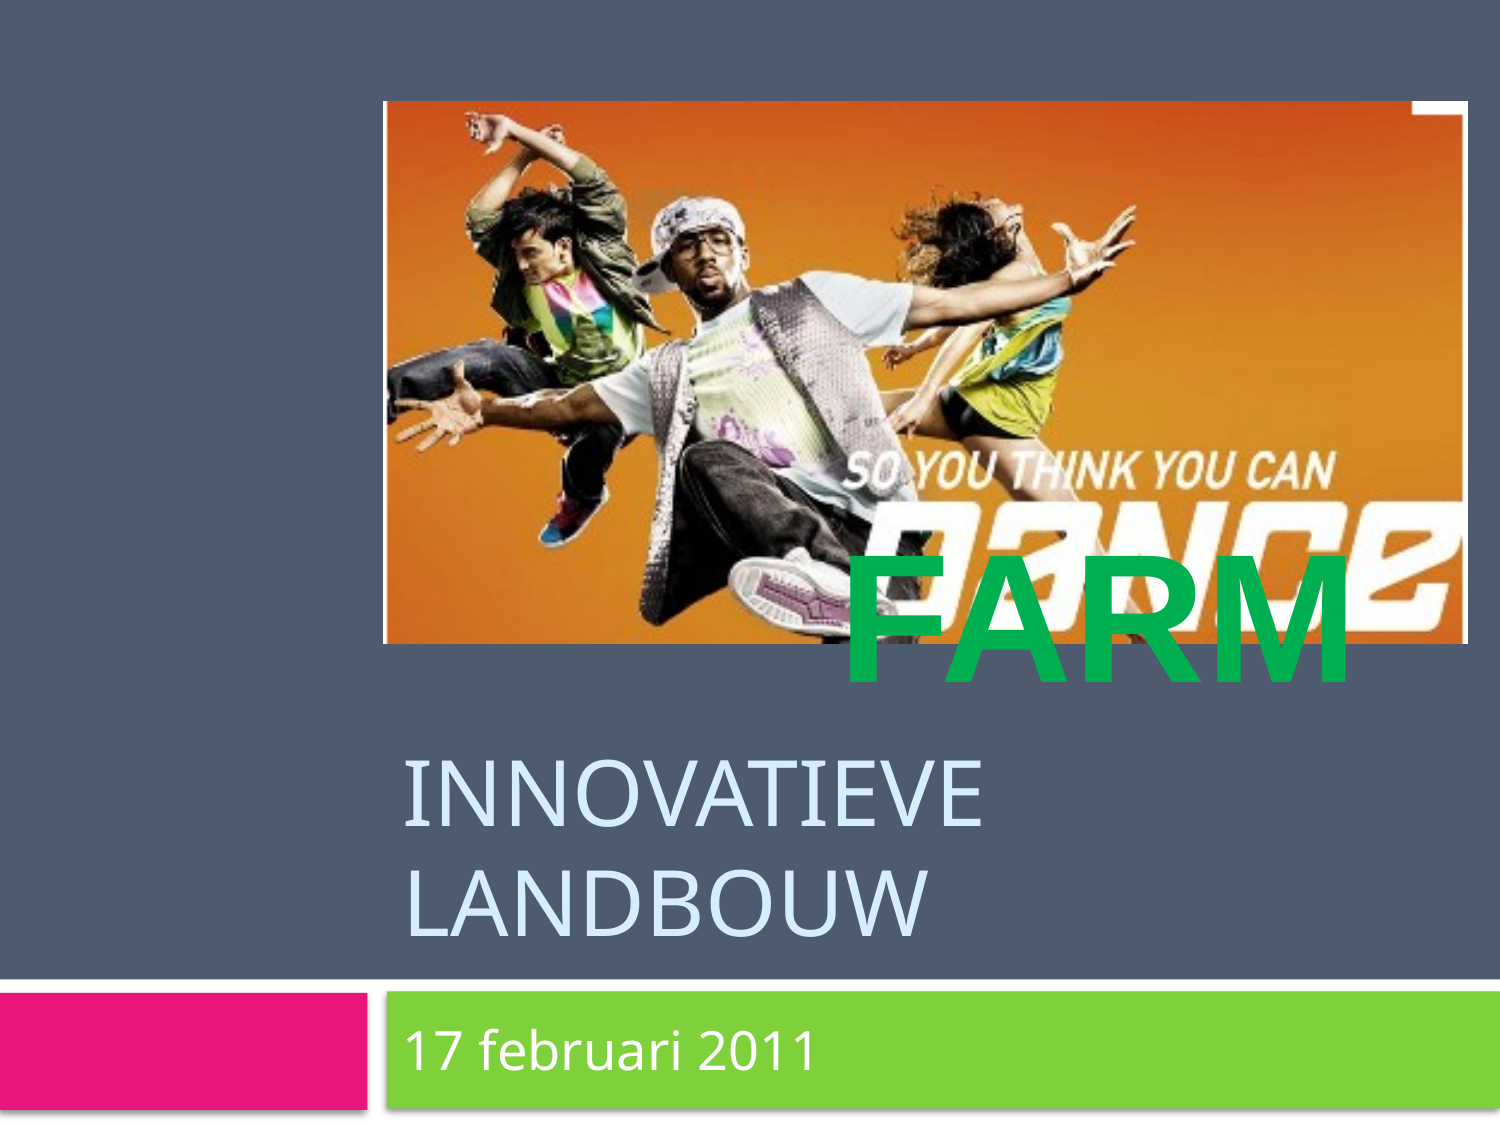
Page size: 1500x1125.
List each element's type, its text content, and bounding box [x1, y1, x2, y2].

picture [383, 101, 1469, 645]
title Innovatieve landbouw [387, 662, 1450, 963]
subtitle 17 februari 2011 [387, 992, 1488, 1105]
text_box FARM [809, 654, 1388, 727]
